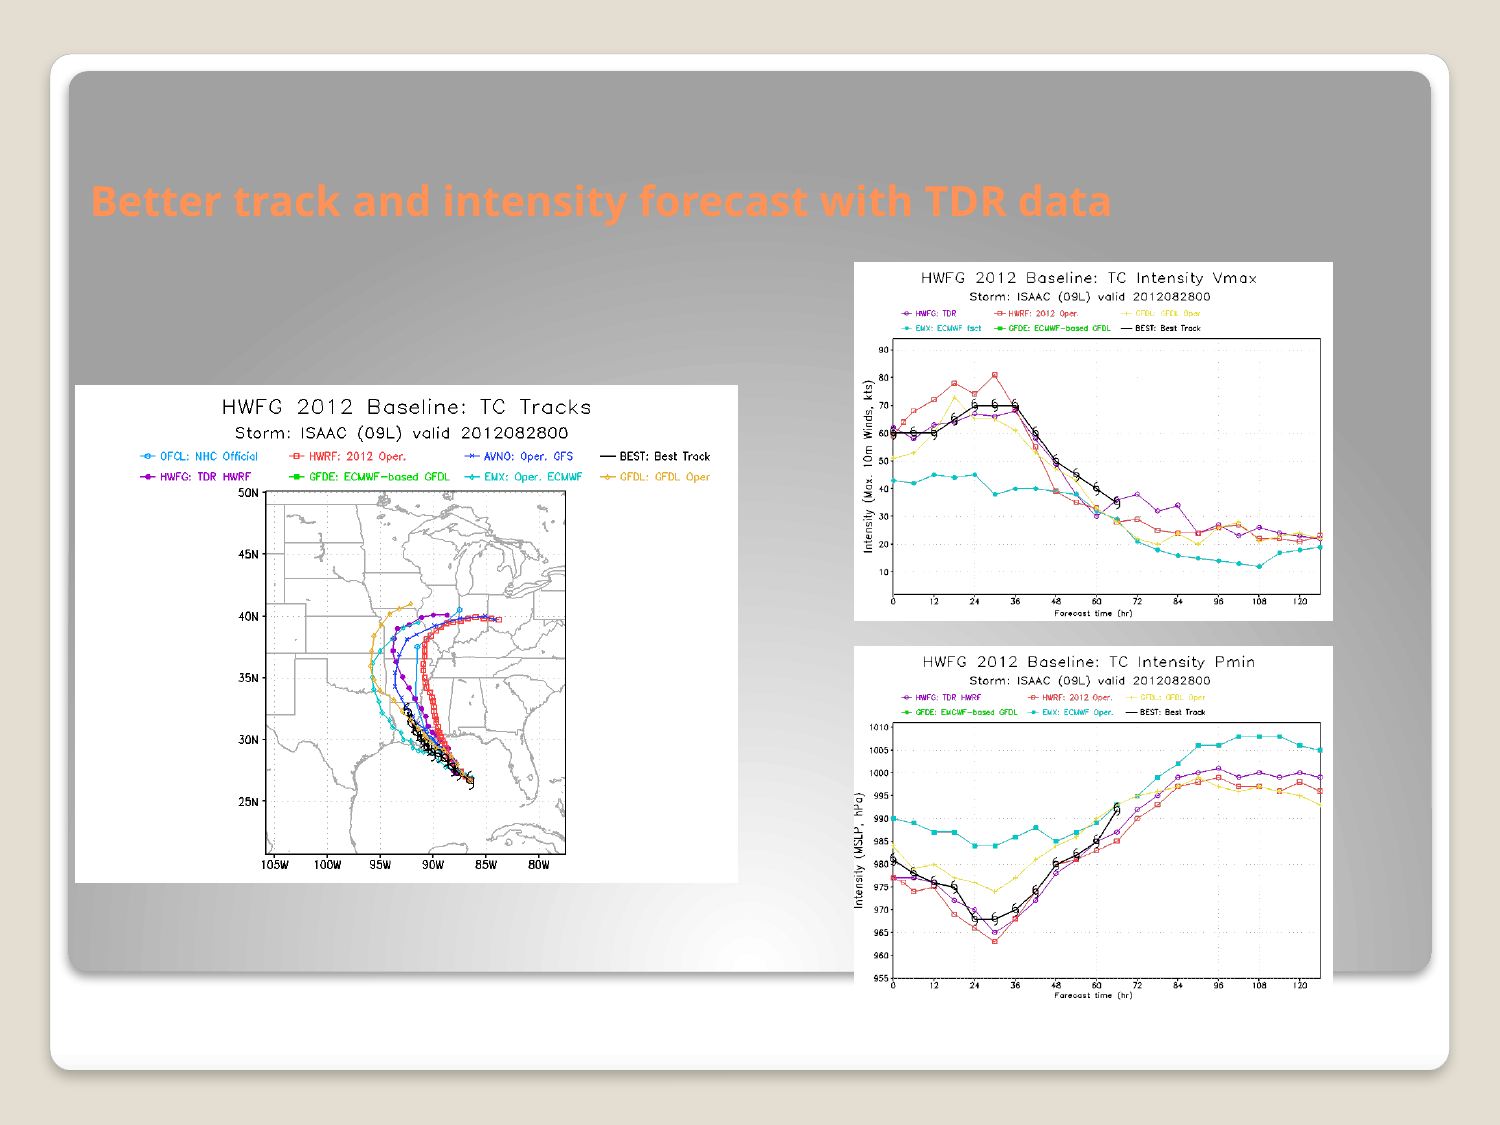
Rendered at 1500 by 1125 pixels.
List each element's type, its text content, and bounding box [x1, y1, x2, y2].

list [854, 645, 1334, 1006]
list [854, 262, 1333, 622]
title Better track and intensity forecast with TDR data [75, 45, 1425, 233]
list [74, 384, 738, 883]
